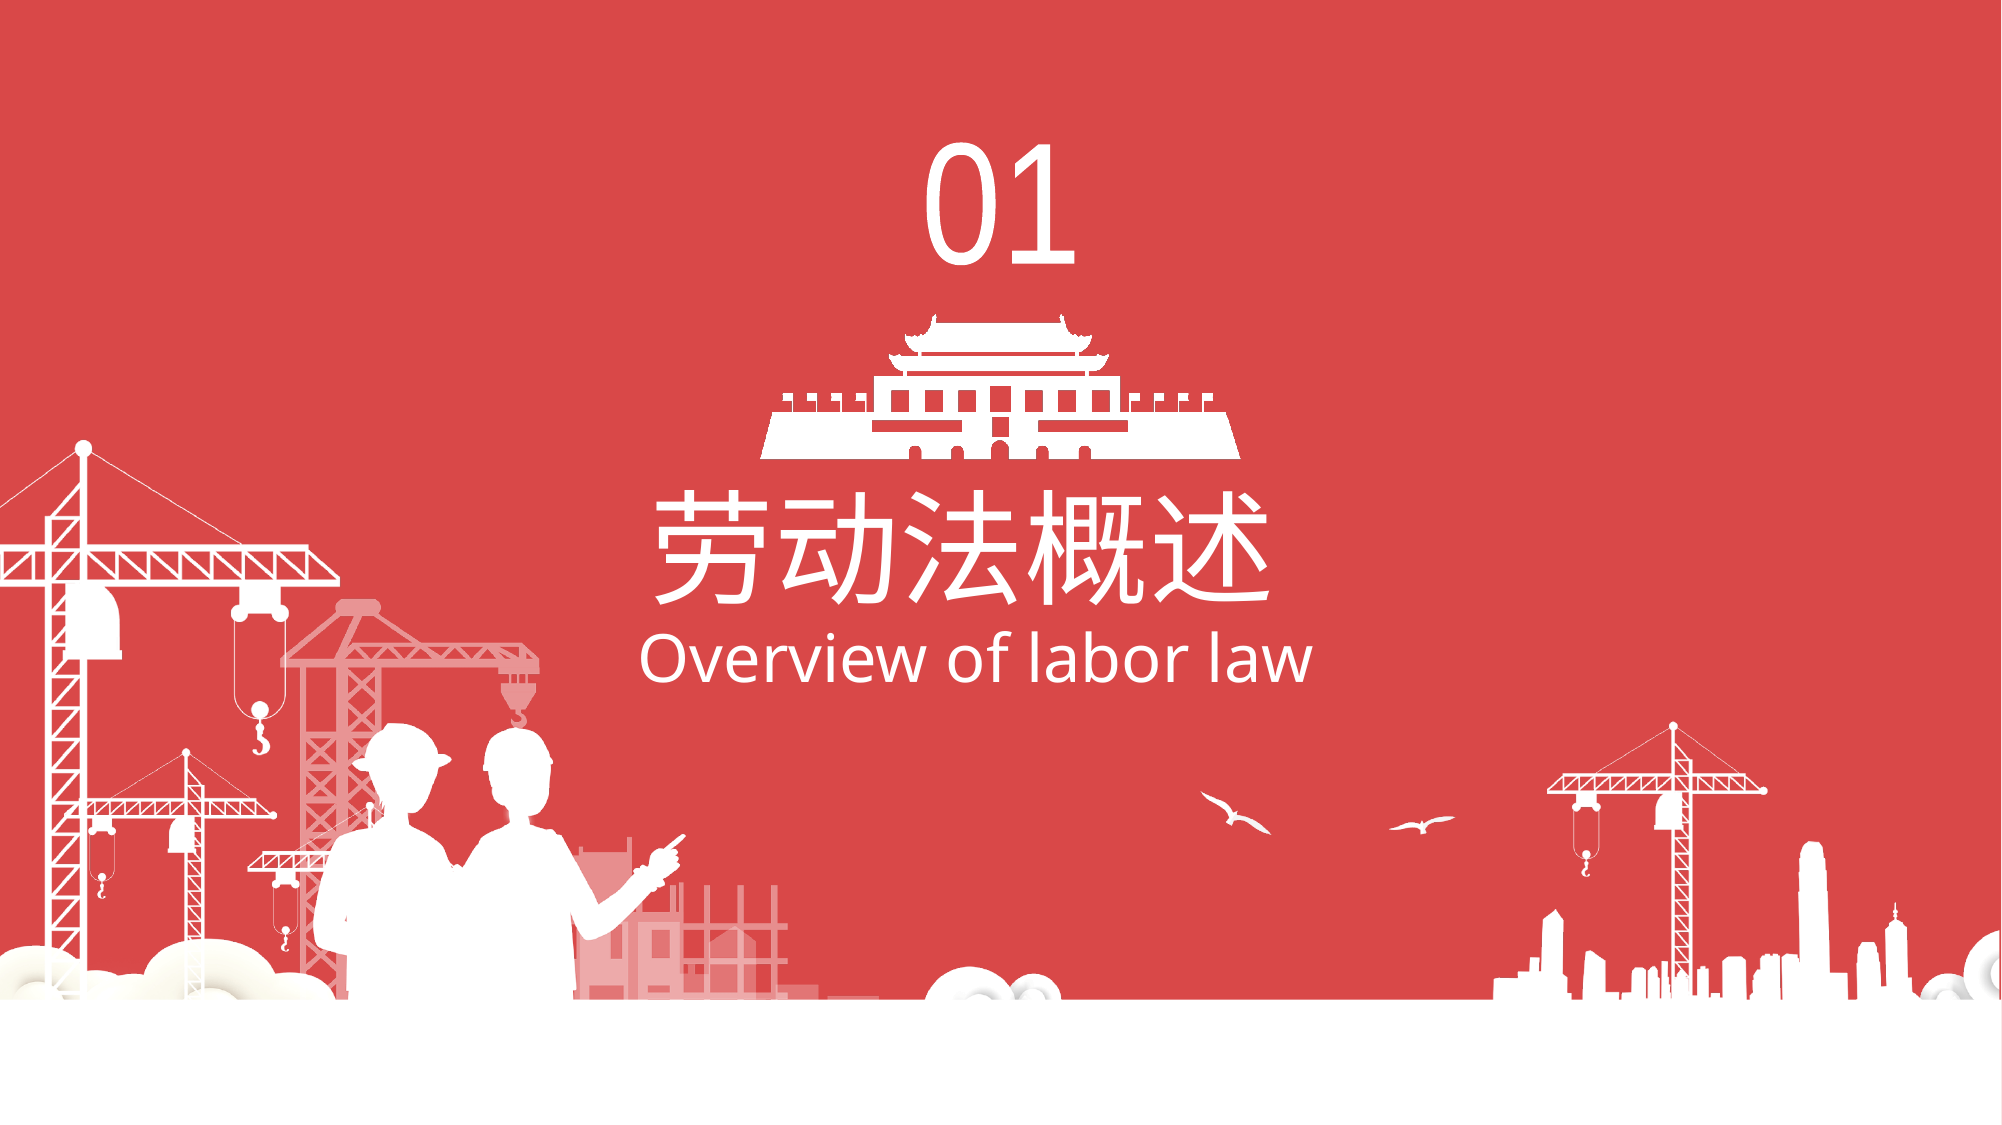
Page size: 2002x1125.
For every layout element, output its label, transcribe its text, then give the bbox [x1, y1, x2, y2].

text_box Overview of labor law [622, 608, 1403, 703]
text_box 劳动法概述 [634, 462, 1391, 628]
picture [0, 338, 2000, 999]
